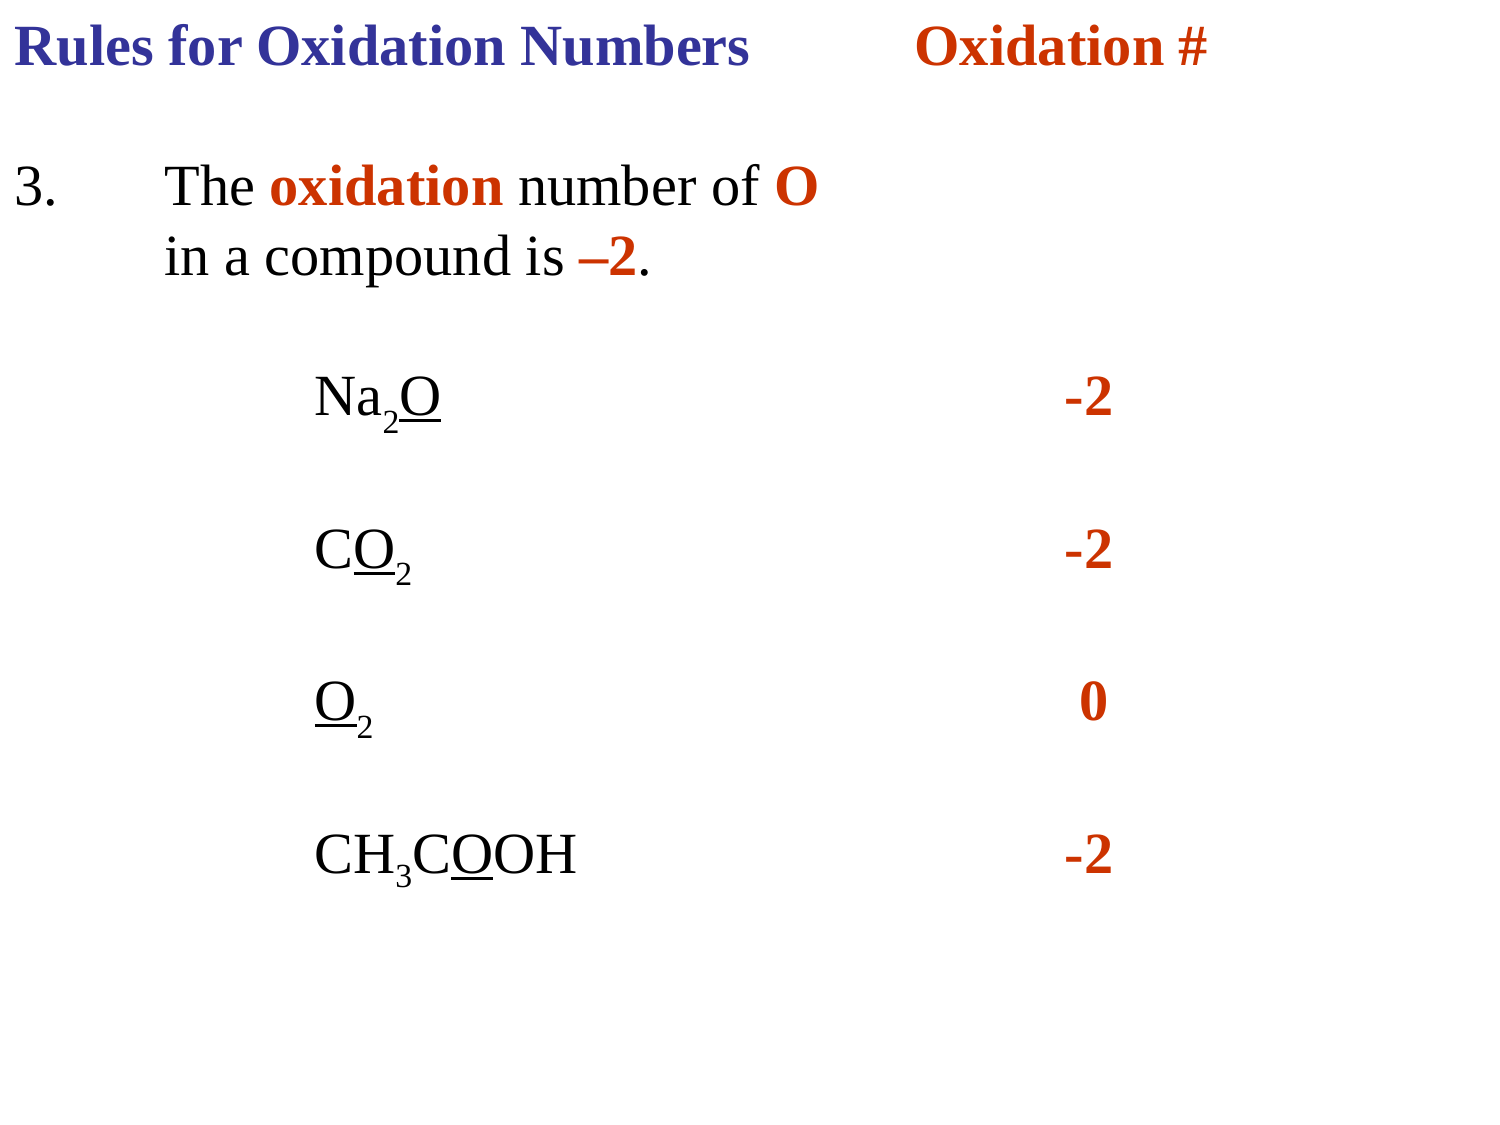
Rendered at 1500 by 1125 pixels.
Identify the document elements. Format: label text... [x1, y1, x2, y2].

text_box Rules for Oxidation Numbers Oxidation # 3. The oxidation number of O in a compound is –2. Na2O -2 CO2 -2 O2 0 CH3COOH -2 [0, 0, 1500, 902]
